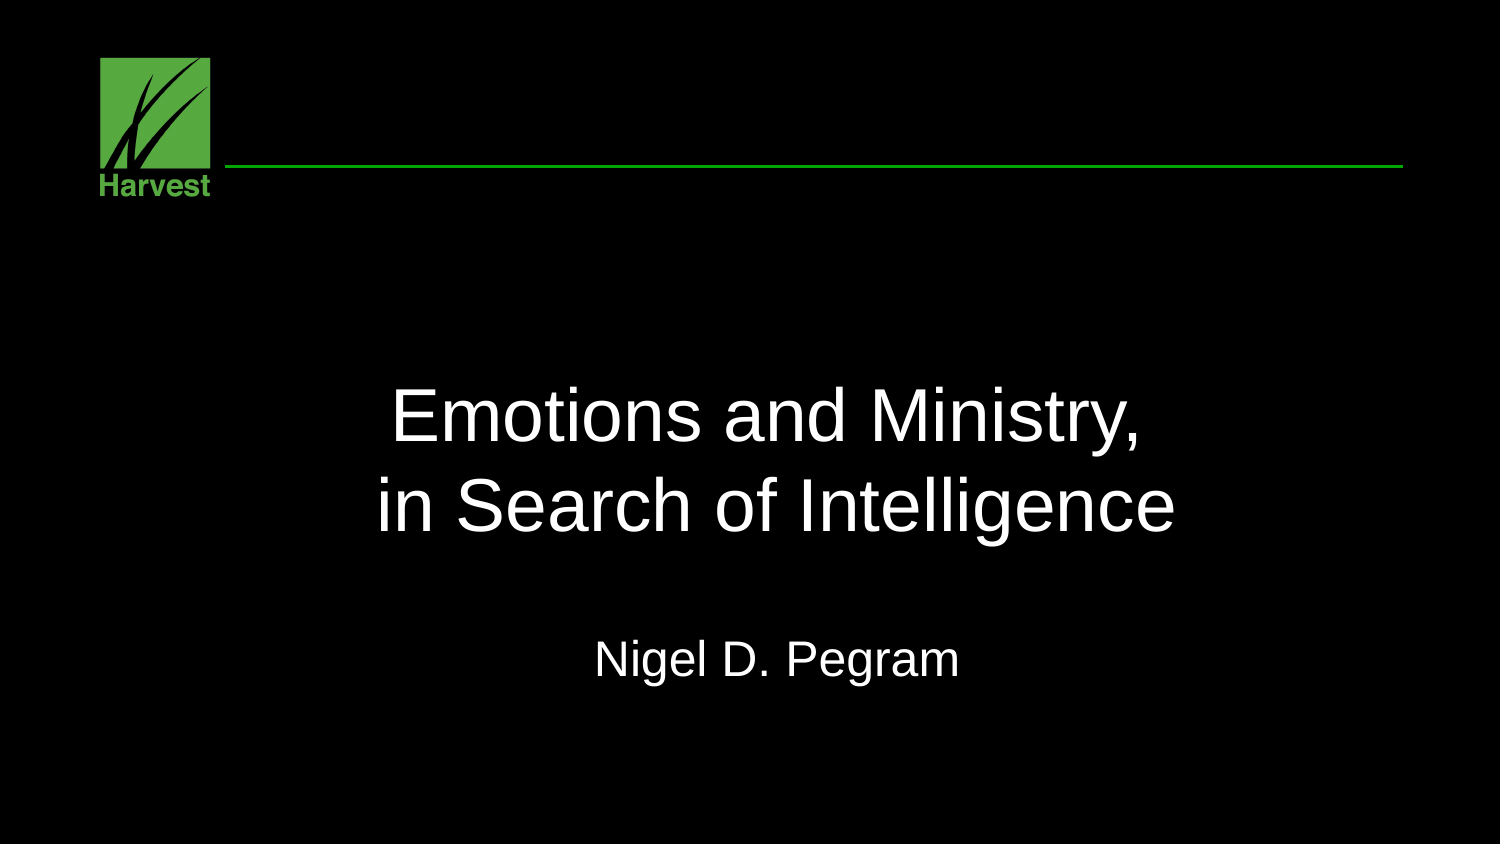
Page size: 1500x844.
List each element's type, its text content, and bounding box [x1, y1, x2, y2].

subtitle Emotions and Ministry, in Search of Intelligence Nigel D. Pegram [248, 263, 1306, 701]
picture [84, 56, 226, 198]
